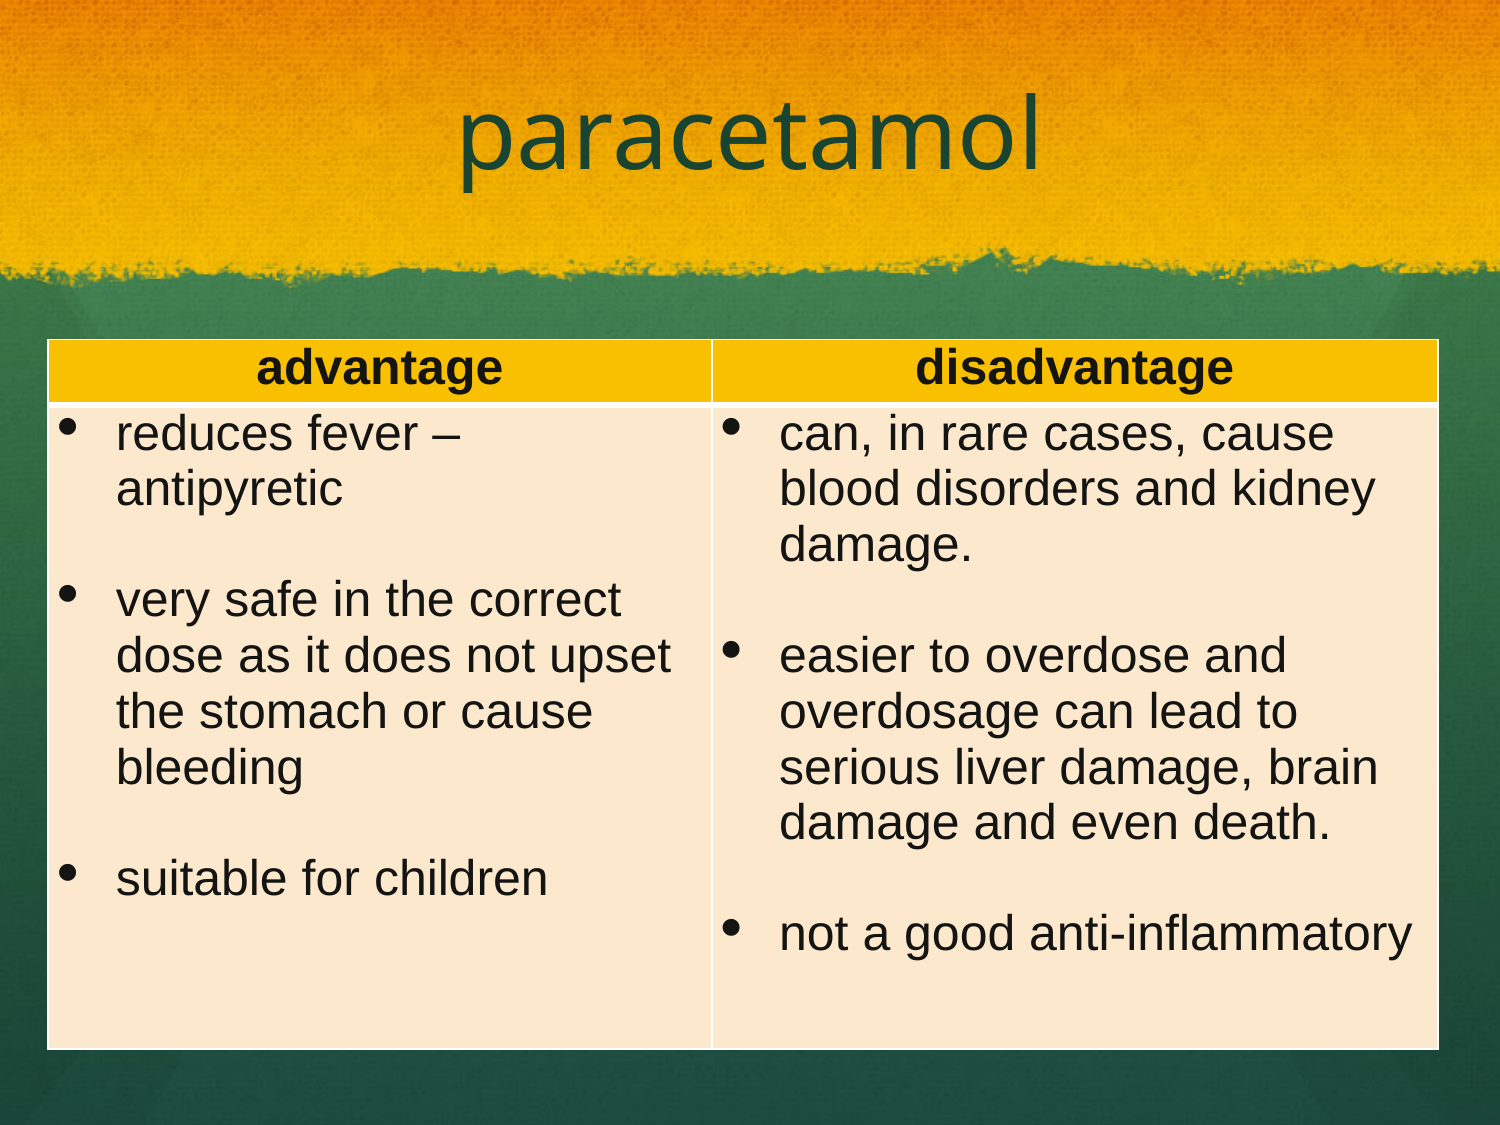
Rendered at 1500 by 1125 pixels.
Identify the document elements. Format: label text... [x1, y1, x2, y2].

picture [0, 0, 1500, 1125]
title paracetamol [125, 13, 1375, 246]
table_cell can, in rare cases, cause blood disorders and kidney damage. easier to overdose and overdosage can lead to serious liver damage, brain damage and even death. not a good anti-inflammatory [713, 408, 1437, 1048]
table_cell reduces fever – antipyretic very safe in the correct dose as it does not upset the stomach or cause bleeding suitable for children [49, 408, 711, 1048]
table_header disadvantage [713, 340, 1437, 402]
table_header advantage [49, 340, 711, 402]
